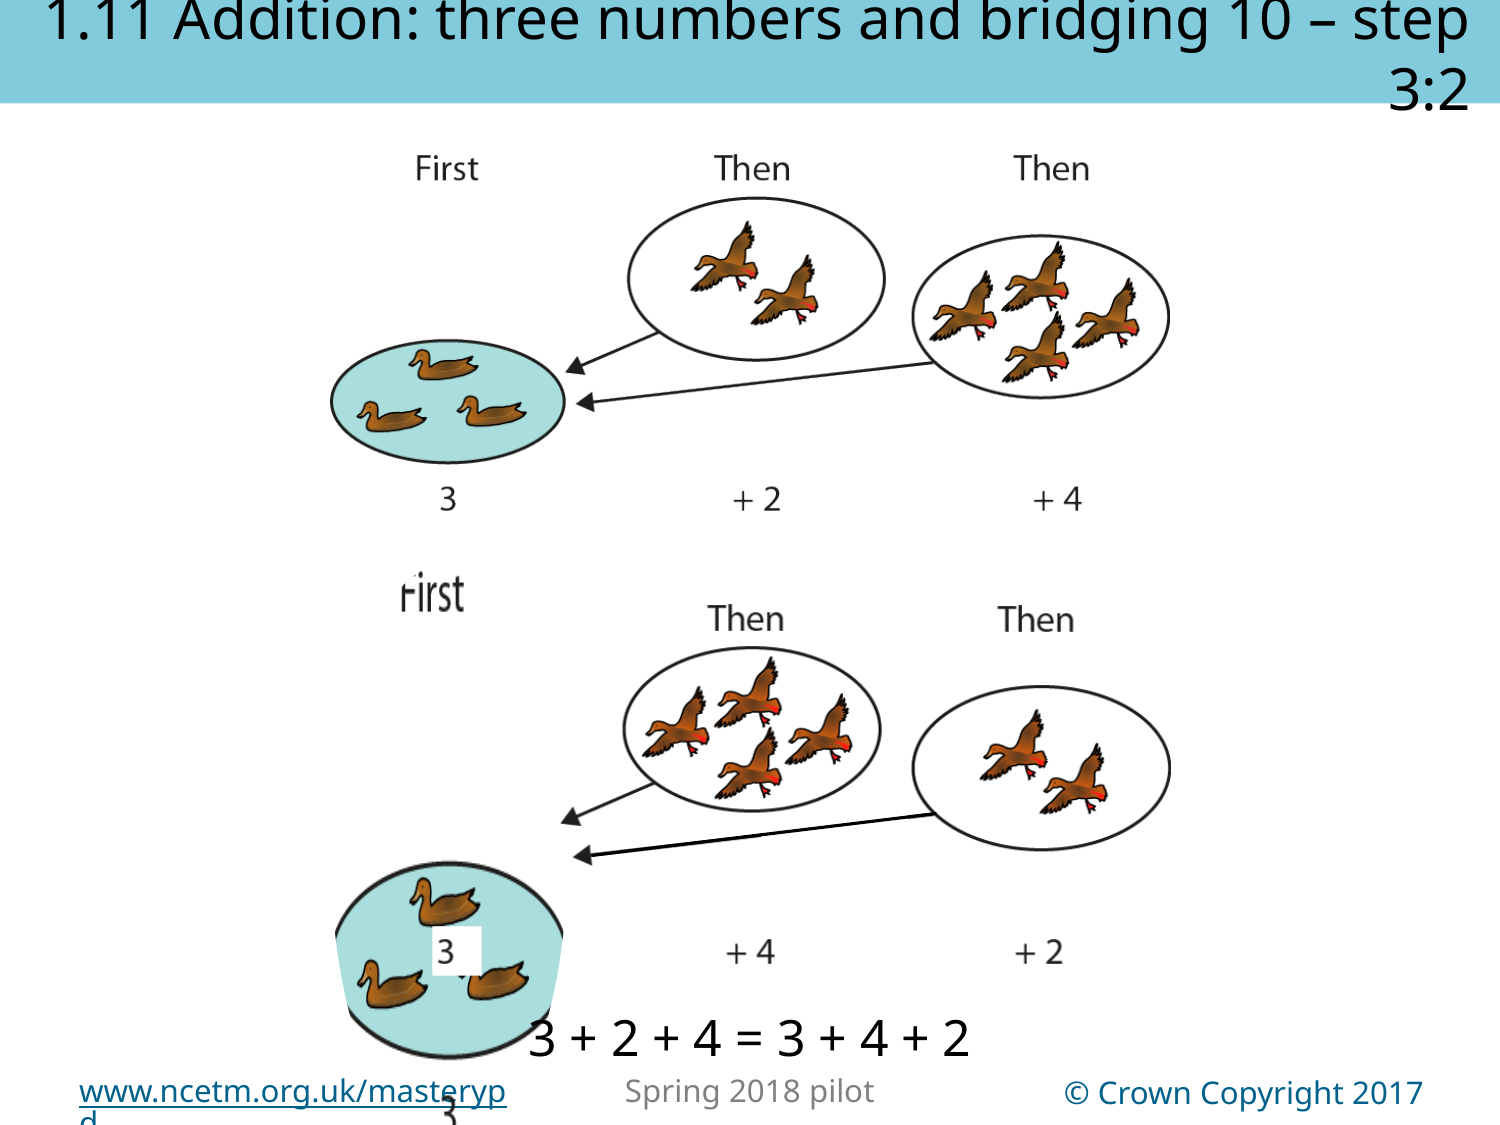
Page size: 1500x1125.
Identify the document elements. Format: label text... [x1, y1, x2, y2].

picture [330, 562, 1169, 1125]
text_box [570, 597, 1171, 877]
picture [330, 149, 1170, 520]
list 1.11 Addition: three numbers and bridging 10 – step 3:2 [0, 0, 1500, 104]
text_box 3 + 2 + 4 = 3 + 4 + 2 [572, 999, 1019, 1075]
